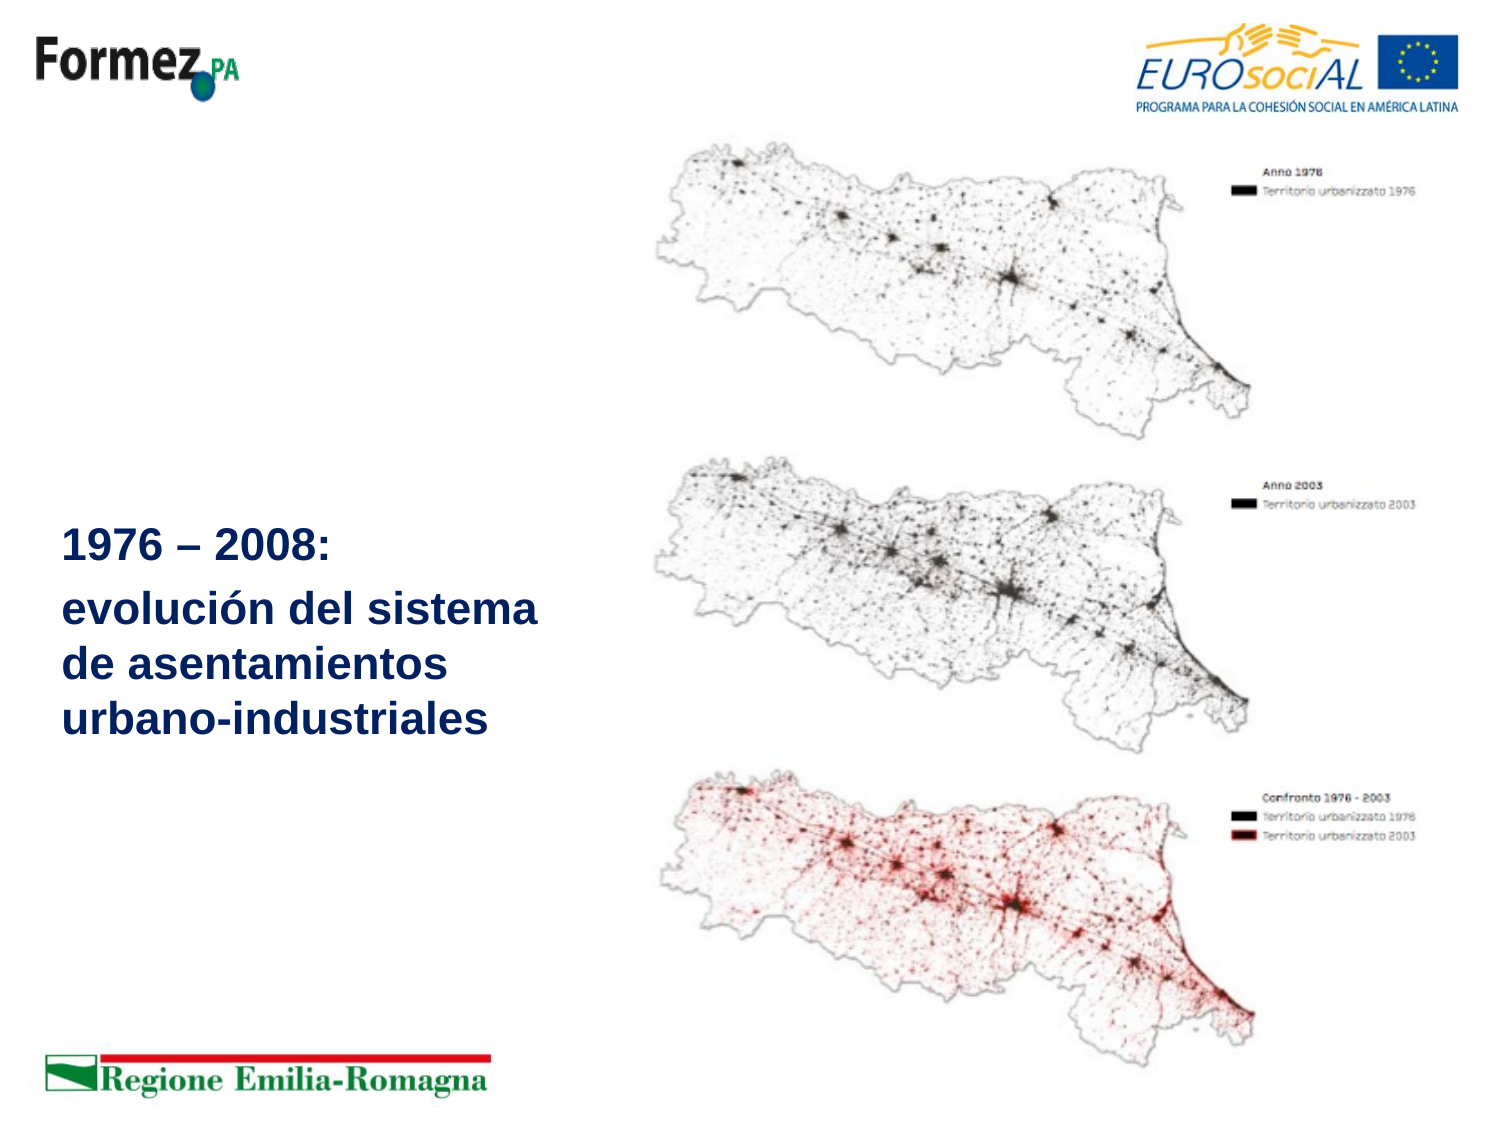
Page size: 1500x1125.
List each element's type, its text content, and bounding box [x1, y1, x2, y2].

picture [579, 23, 1460, 1082]
picture [32, 26, 241, 105]
picture [30, 1042, 504, 1113]
text_box 1976 – 2008: evolución del sistema de asentamientos urbano-industriales [46, 507, 574, 752]
